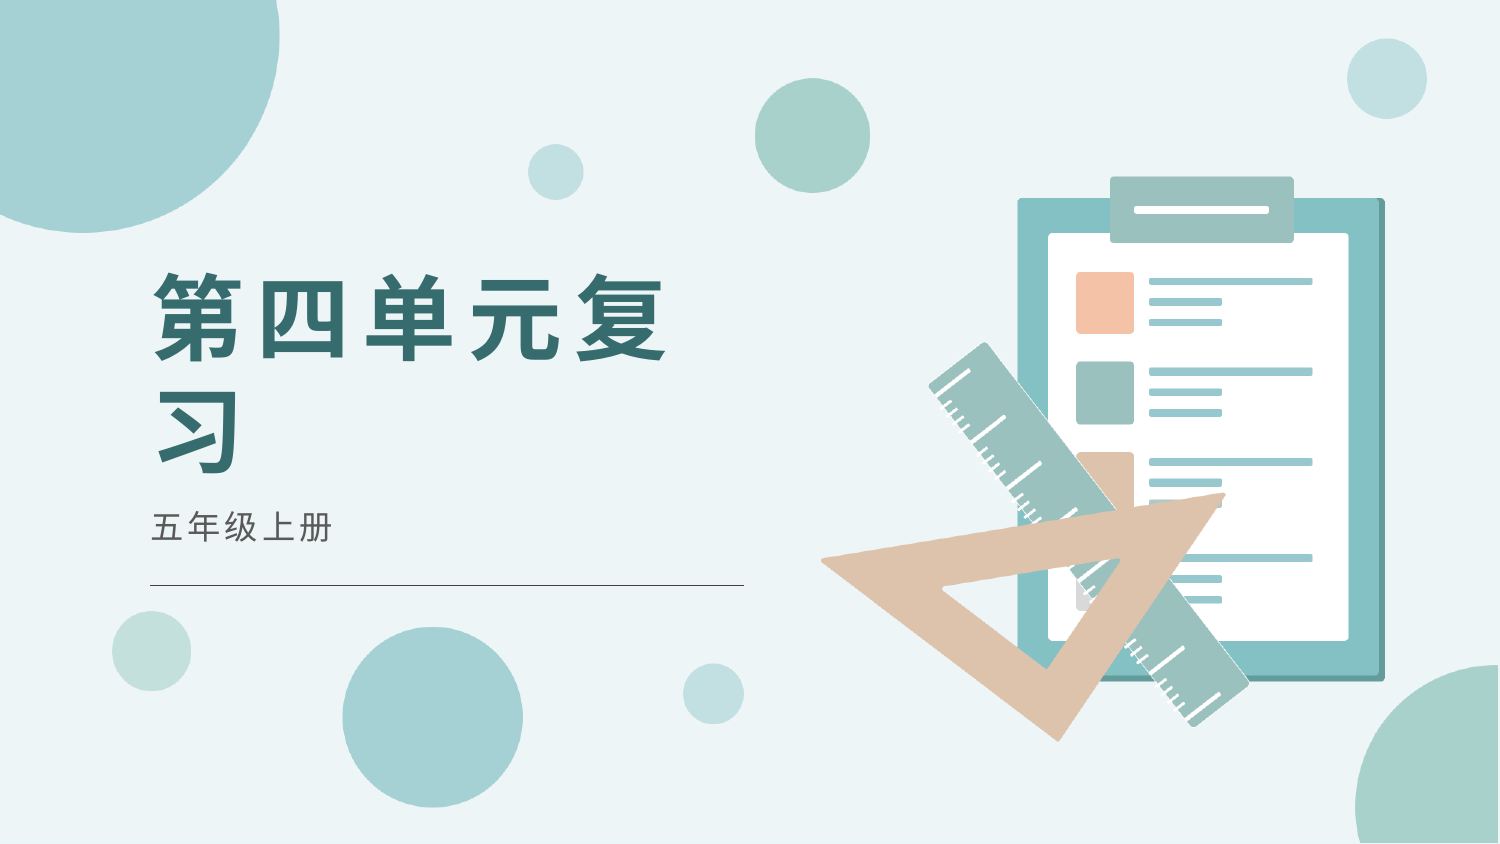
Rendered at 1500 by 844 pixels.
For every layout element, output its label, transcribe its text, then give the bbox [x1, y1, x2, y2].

text_box 五年级上册 [149, 506, 744, 552]
picture [0, 0, 1500, 843]
text_box 第四单元复习 [150, 257, 744, 485]
